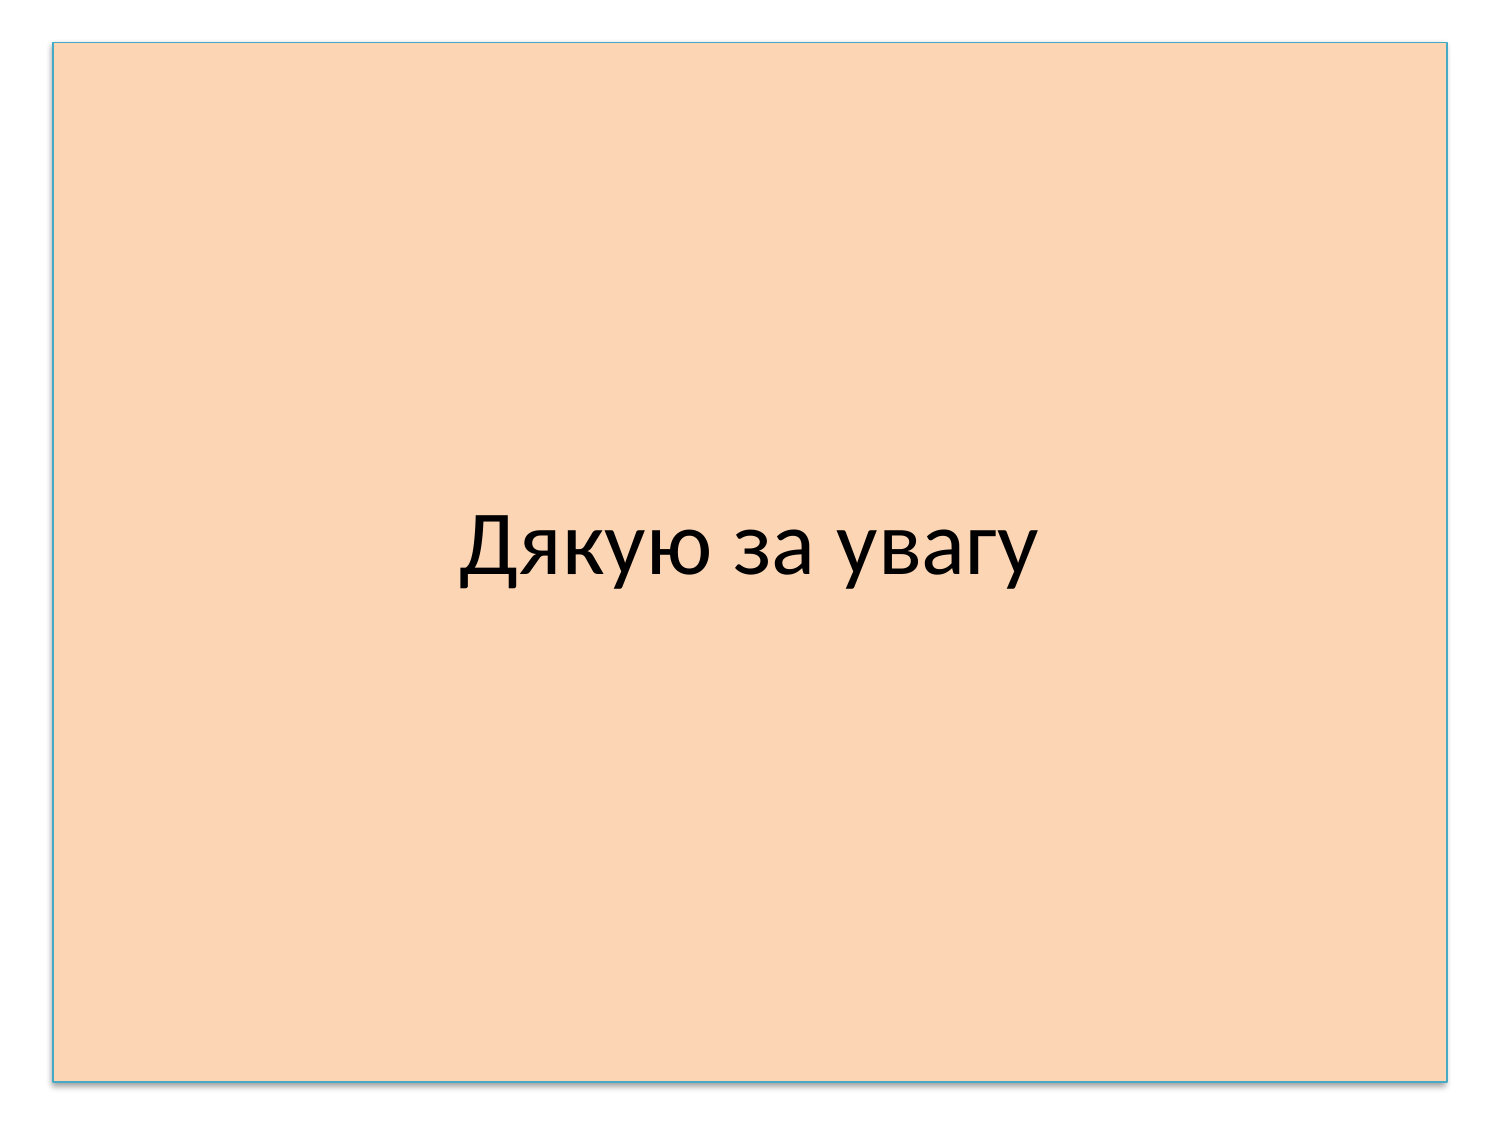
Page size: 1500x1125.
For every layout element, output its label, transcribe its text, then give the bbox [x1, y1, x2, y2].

text_box [52, 42, 1448, 1083]
title Дякую за увагу [75, 444, 1425, 632]
